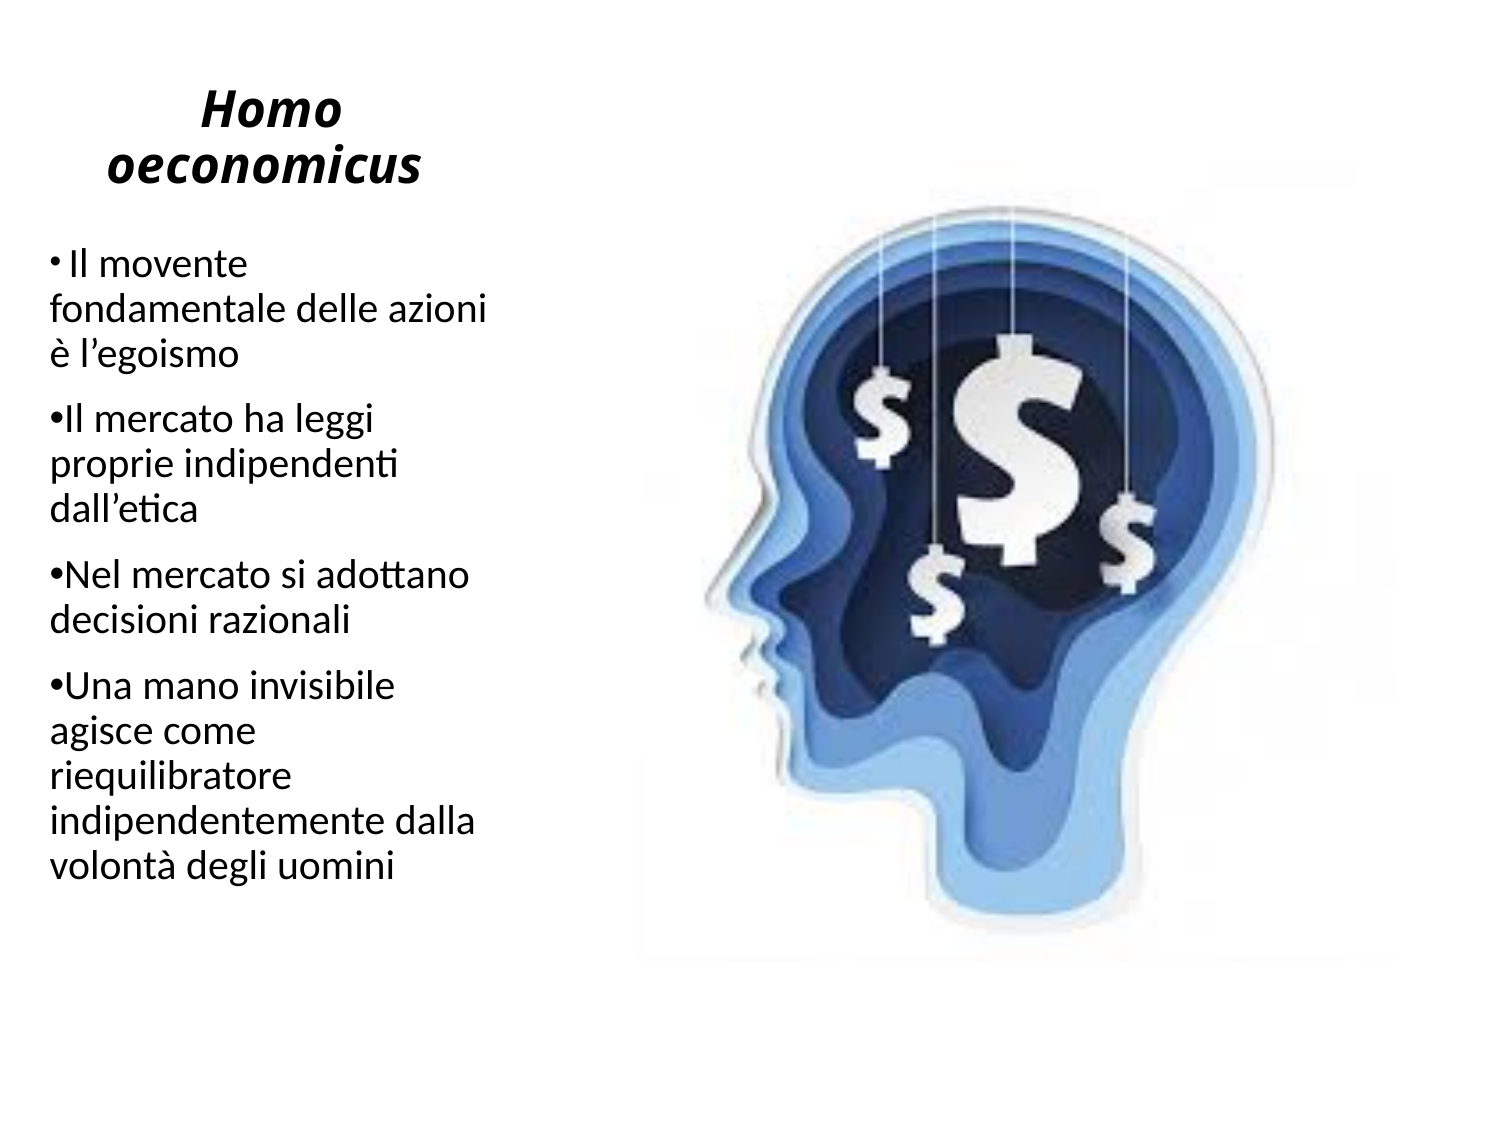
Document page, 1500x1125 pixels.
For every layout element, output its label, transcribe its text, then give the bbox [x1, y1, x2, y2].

title Homo oeconomicus [34, 75, 510, 202]
picture [637, 161, 1398, 962]
list Il movente fondamentale delle azioni è l’egoismo Il mercato ha leggi proprie indipendenti dall’etica Nel mercato si adottano decisioni razionali Una mano invisibile agisce come riequilibratore indipendentemente dalla volontà degli uomini [34, 233, 510, 963]
